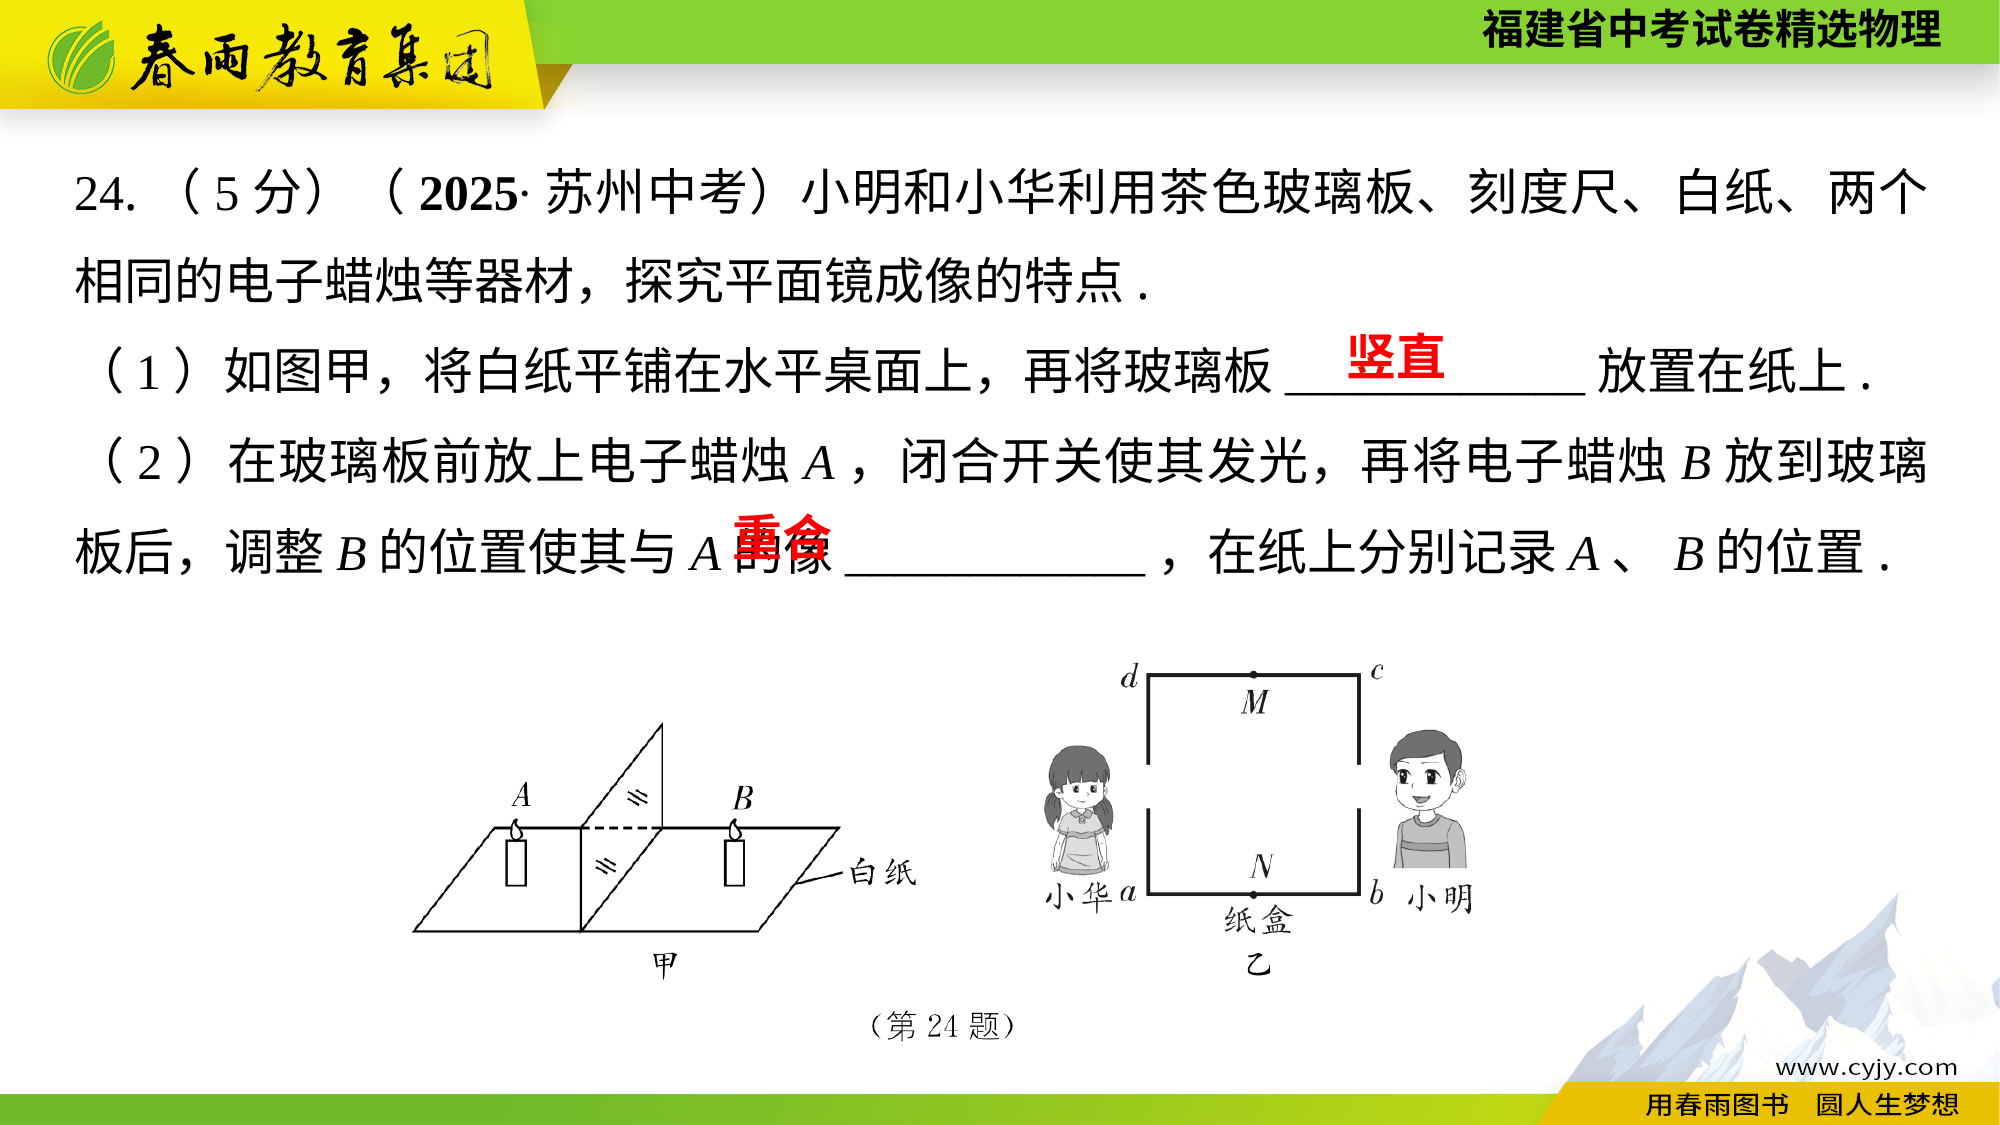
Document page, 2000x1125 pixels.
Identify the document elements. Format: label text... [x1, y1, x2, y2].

list 24.（5分）（2025∙苏州中考）小明和小华利用茶色玻璃板、刻度尺、白纸、两个相同的电子蜡烛等器材，探究平面镜成像的特点. （1）如图甲，将白纸平铺在水平桌面上，再将玻璃板____________放置在纸上. （2）在玻璃板前放上电子蜡烛A，闭合开关使其发光，再将电子蜡烛B放到玻璃板后，调整B的位置使其与A的像____________，在纸上分别记录A、B的位置. [59, 122, 1944, 645]
text_box 重合 [717, 498, 848, 574]
text_box 竖直 [1331, 317, 1462, 393]
picture [0, 0, 2000, 1125]
